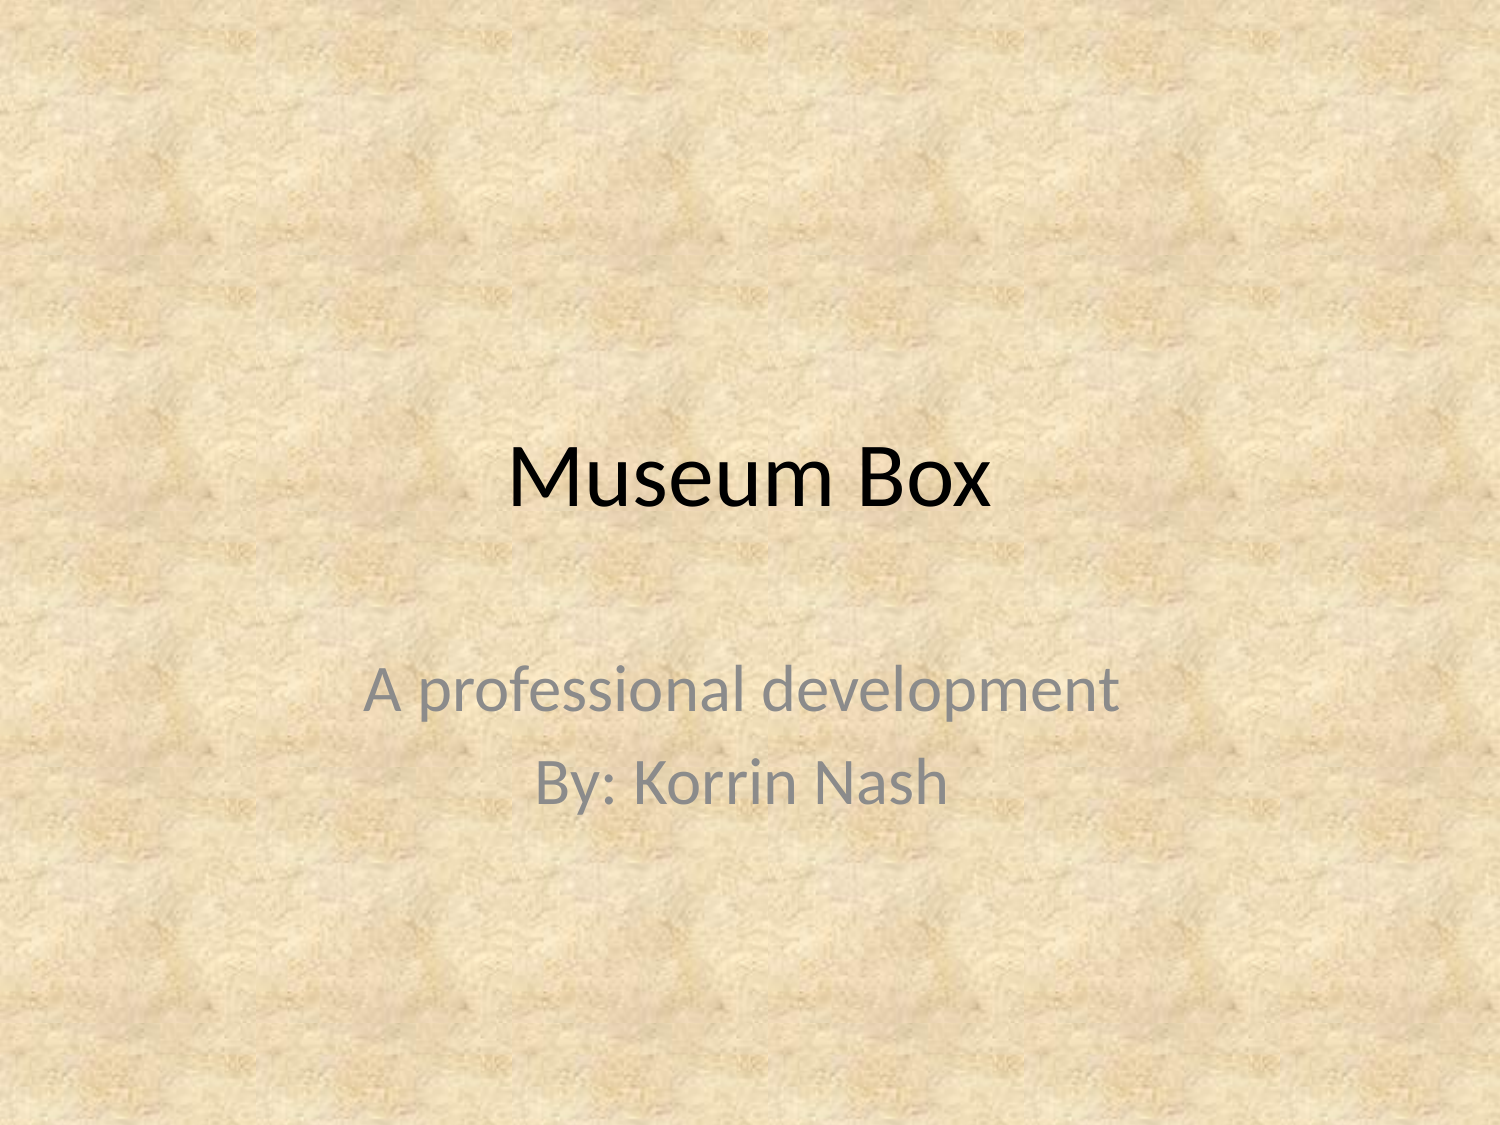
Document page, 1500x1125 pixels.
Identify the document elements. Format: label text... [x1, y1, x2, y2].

title Museum Box [112, 349, 1388, 591]
subtitle A professional development By: Korrin Nash [225, 637, 1275, 925]
picture [0, 0, 1500, 1125]
